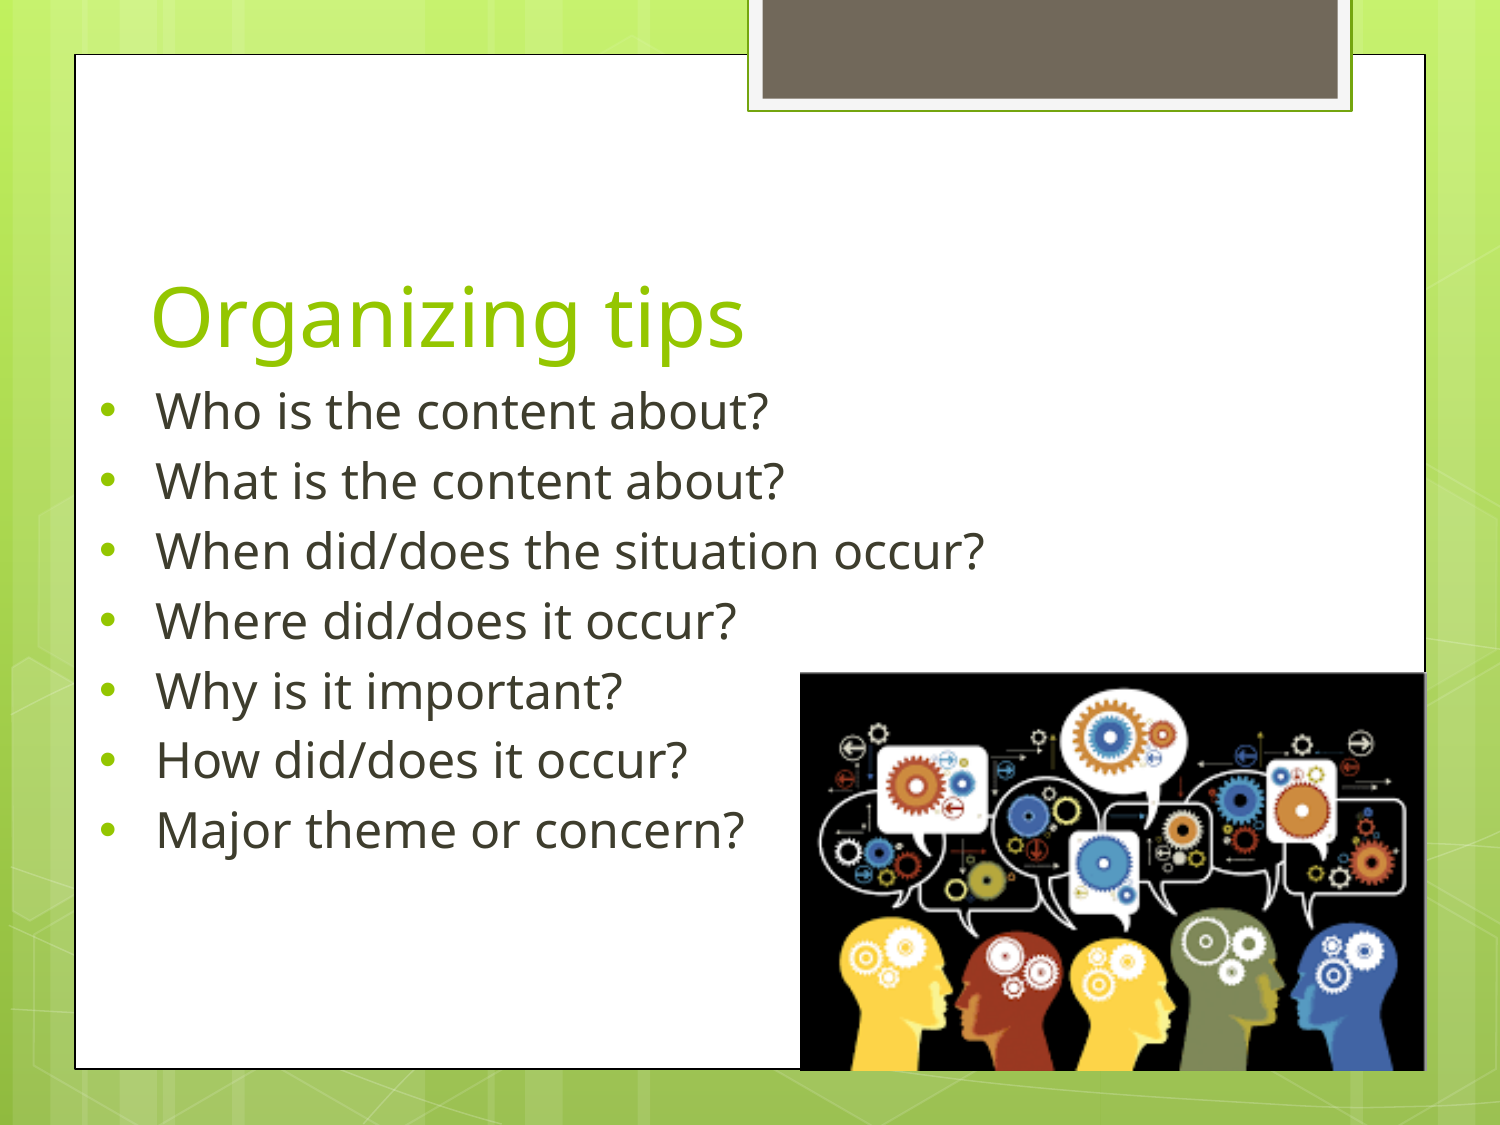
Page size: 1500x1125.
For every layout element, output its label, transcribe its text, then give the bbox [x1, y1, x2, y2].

list Who is the content about? What is the content about? When did/does the situation occur? Where did/does it occur? Why is it important? How did/does it occur? Major theme or concern? [72, 371, 1185, 948]
picture [799, 672, 1428, 1071]
title Organizing tips [134, 222, 786, 371]
